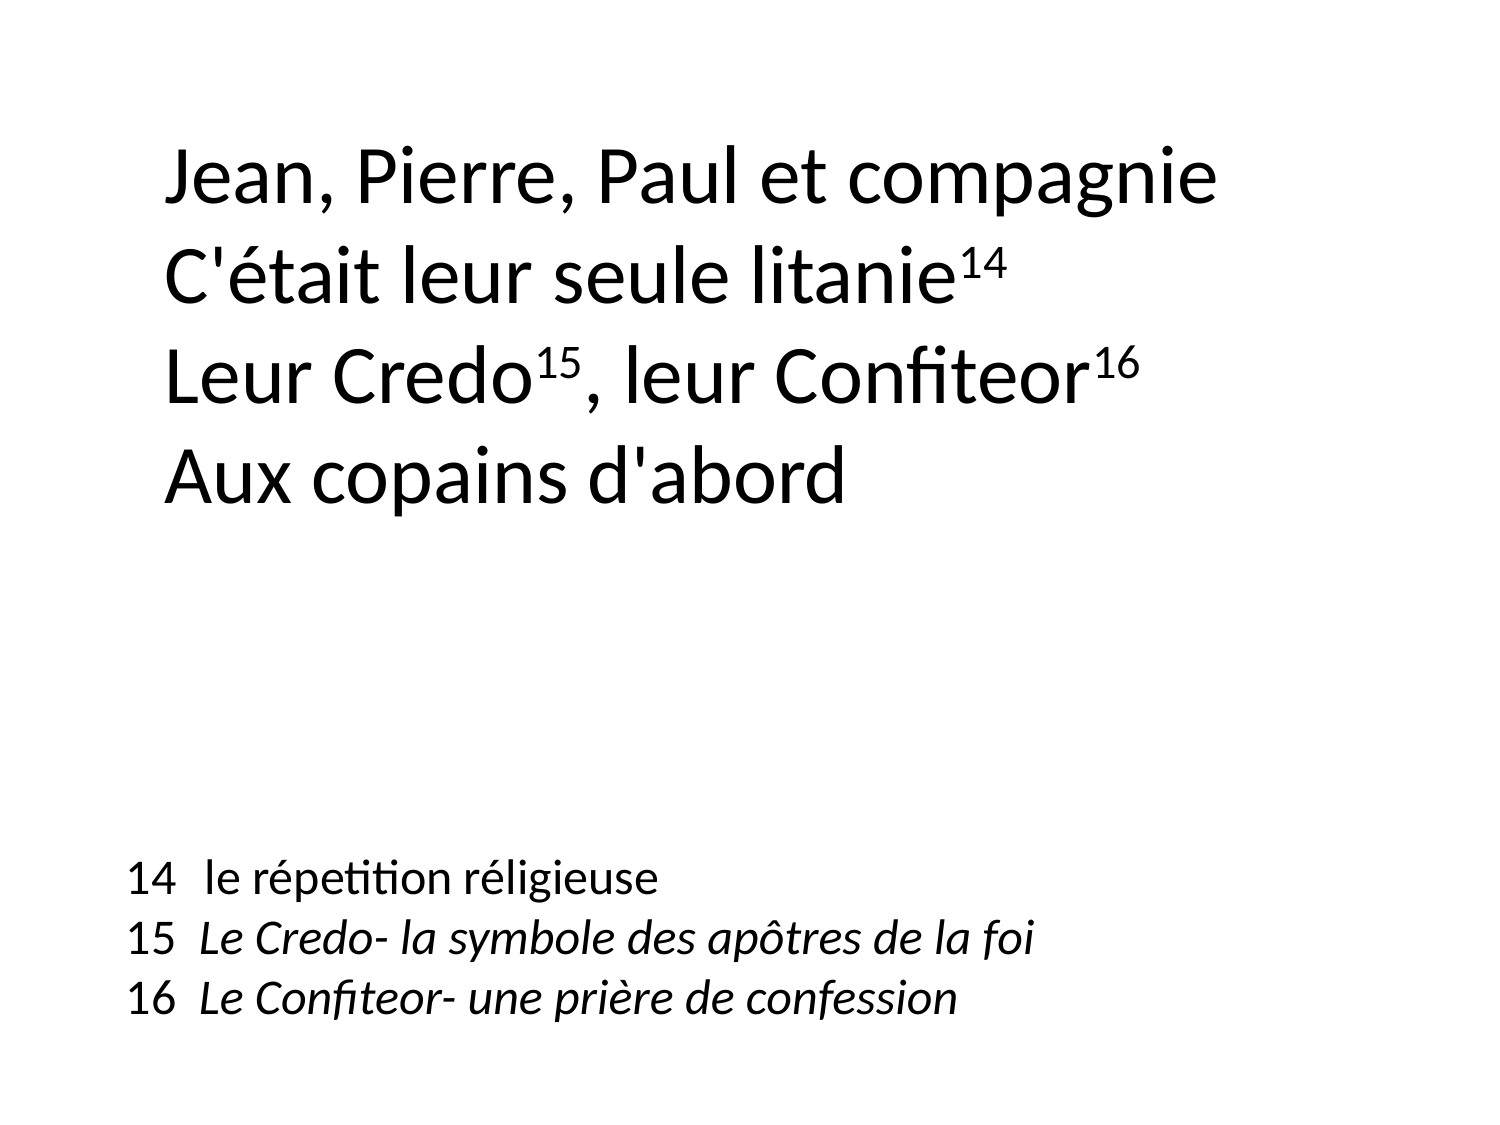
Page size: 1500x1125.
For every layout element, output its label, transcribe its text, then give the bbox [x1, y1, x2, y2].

text_box le répetition réligieuse 15 Le Credo- la symbole des apôtres de la foi 16 Le Confiteor- une prière de confession [111, 837, 1163, 1033]
text_box Jean, Pierre, Paul et compagnie C'était leur seule litanie14 Leur Credo15, leur Confiteor16 Aux copains d'abord [149, 112, 1500, 528]
